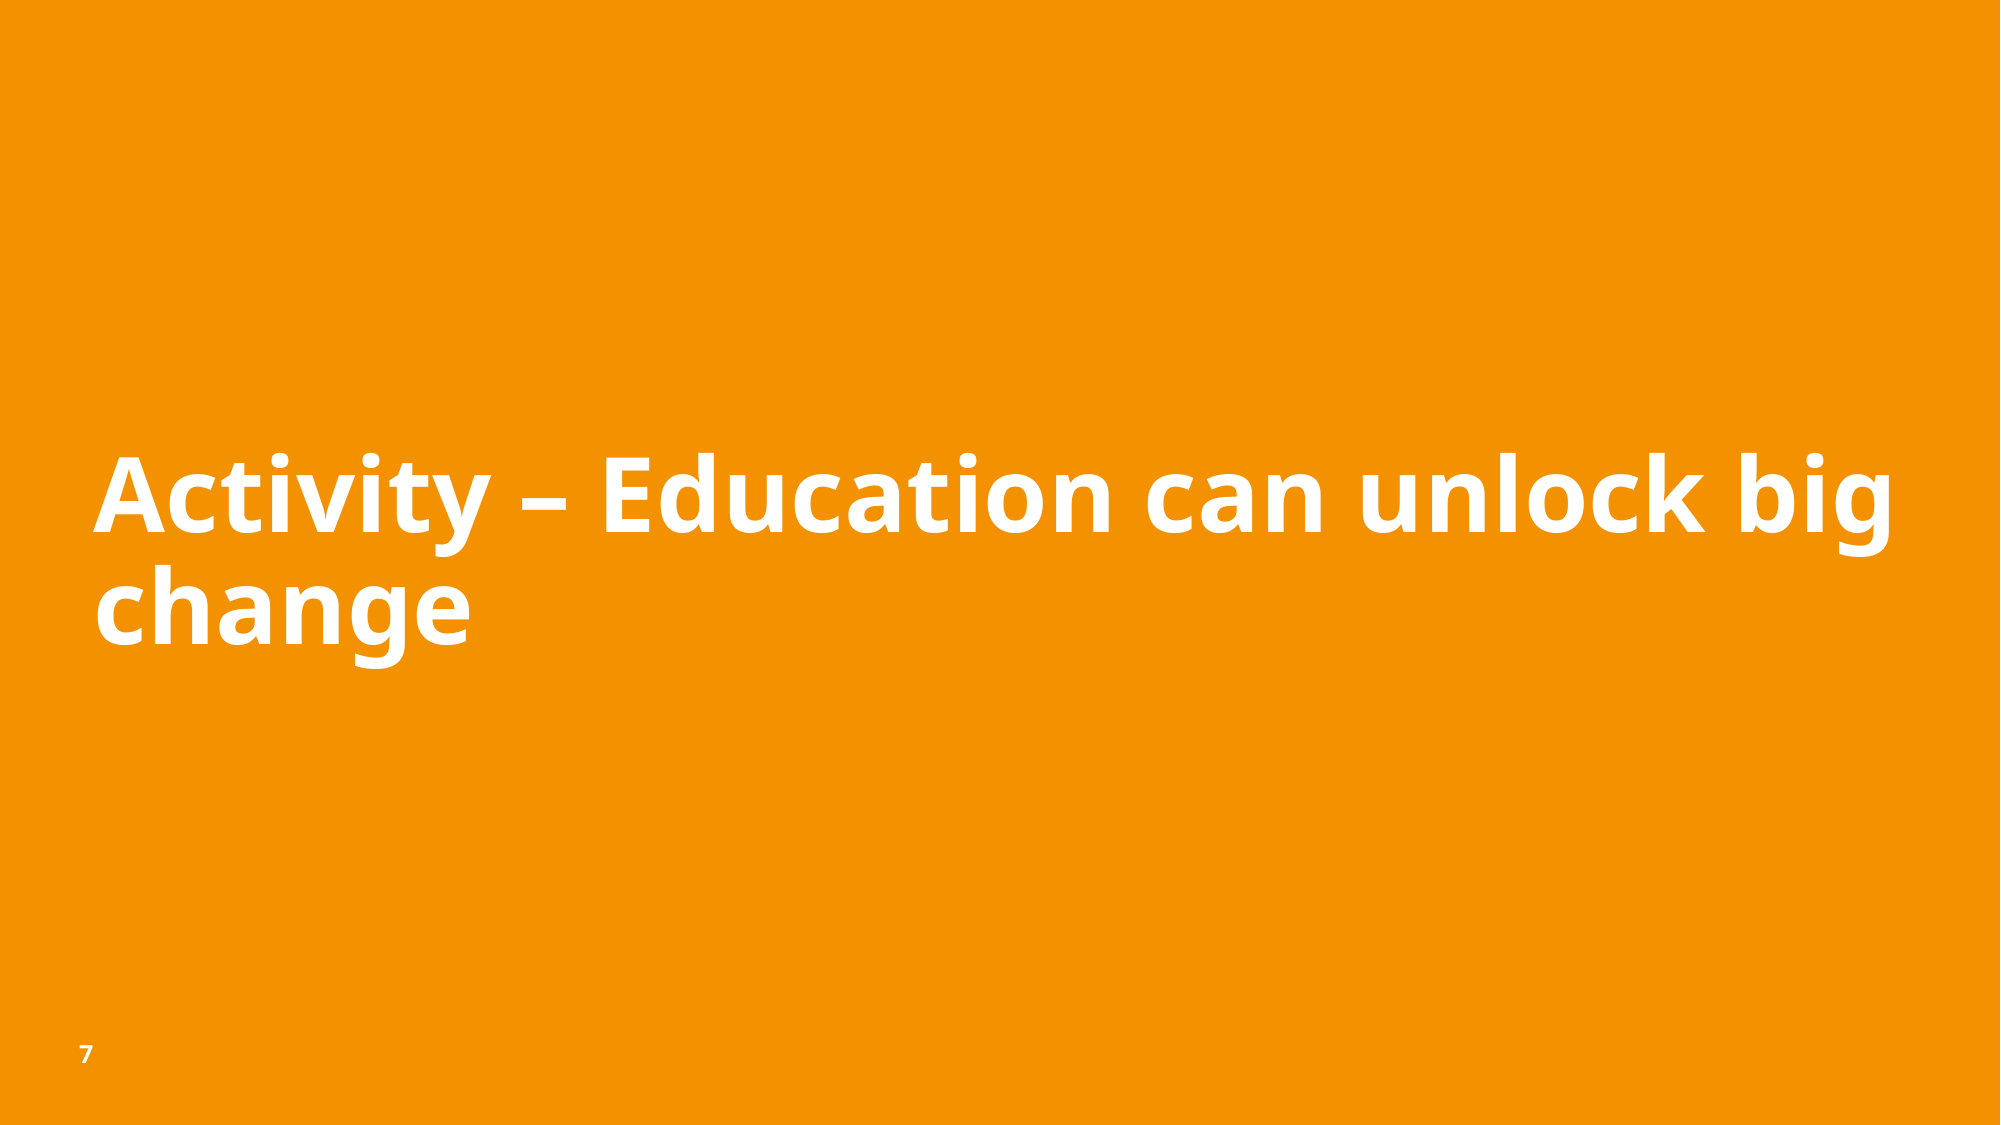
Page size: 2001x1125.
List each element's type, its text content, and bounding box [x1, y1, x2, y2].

slide_number 7 [79, 1023, 190, 1073]
title Activity – Education can unlock big change [78, 125, 1917, 984]
